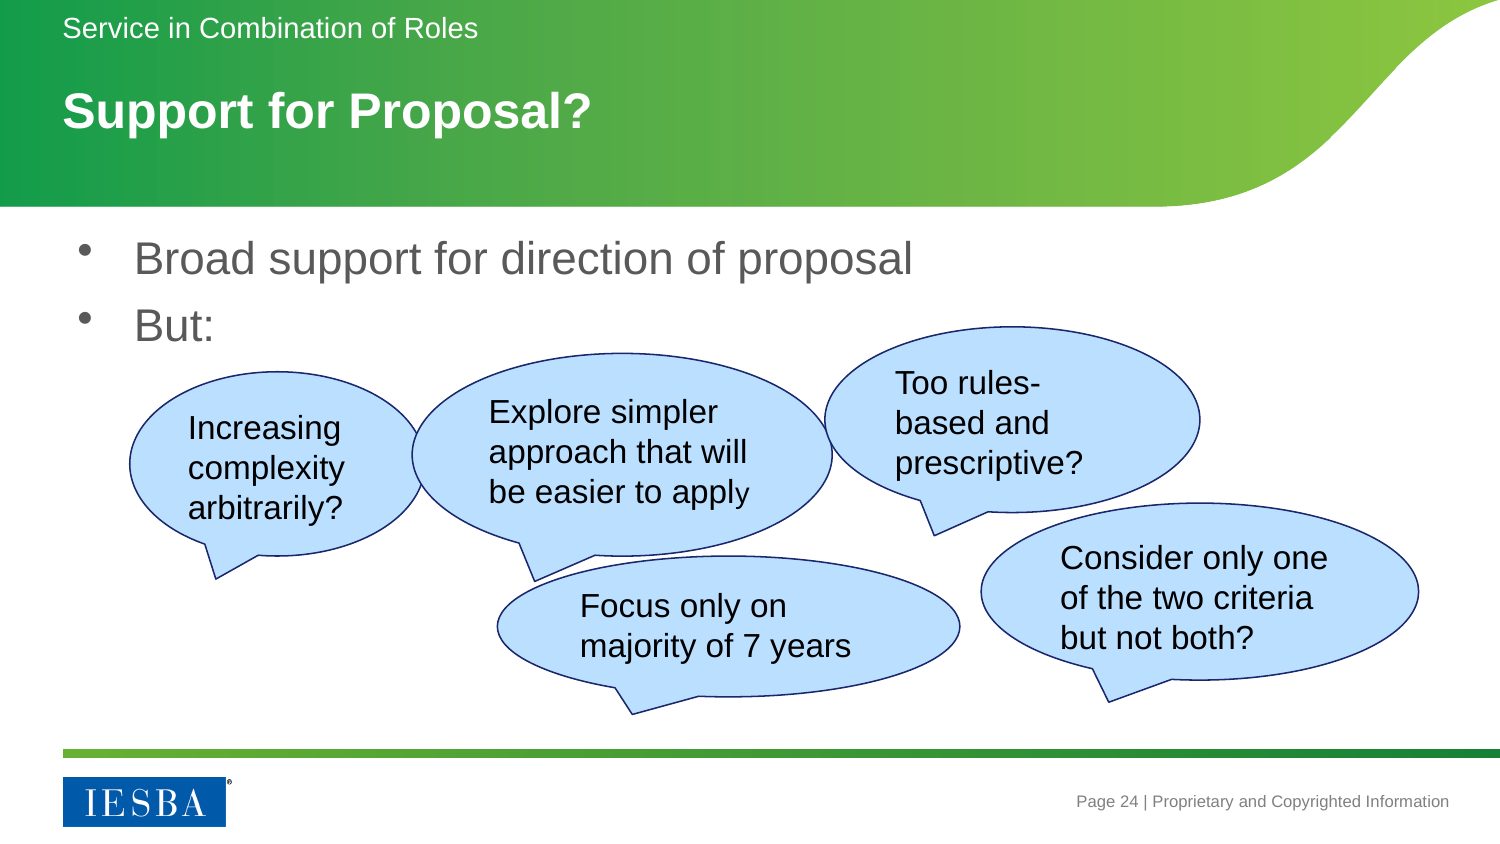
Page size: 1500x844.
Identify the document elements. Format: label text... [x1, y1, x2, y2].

text_box Focus only on majority of 7 years [497, 556, 960, 715]
text_box Consider only one of the two criteria but not both? [981, 503, 1419, 703]
text_box Increasing complexity arbitrarily? [129, 371, 421, 580]
subtitle Service in Combination of Roles [62, 9, 500, 38]
title Support for Proposal? [62, 75, 1300, 142]
picture [0, 0, 1500, 207]
text_box Too rules-based and prescriptive? [824, 326, 1200, 536]
picture [63, 777, 232, 827]
list Broad support for direction of proposal But: [62, 220, 1475, 747]
text_box Explore simpler approach that will be easier to apply [412, 353, 833, 582]
